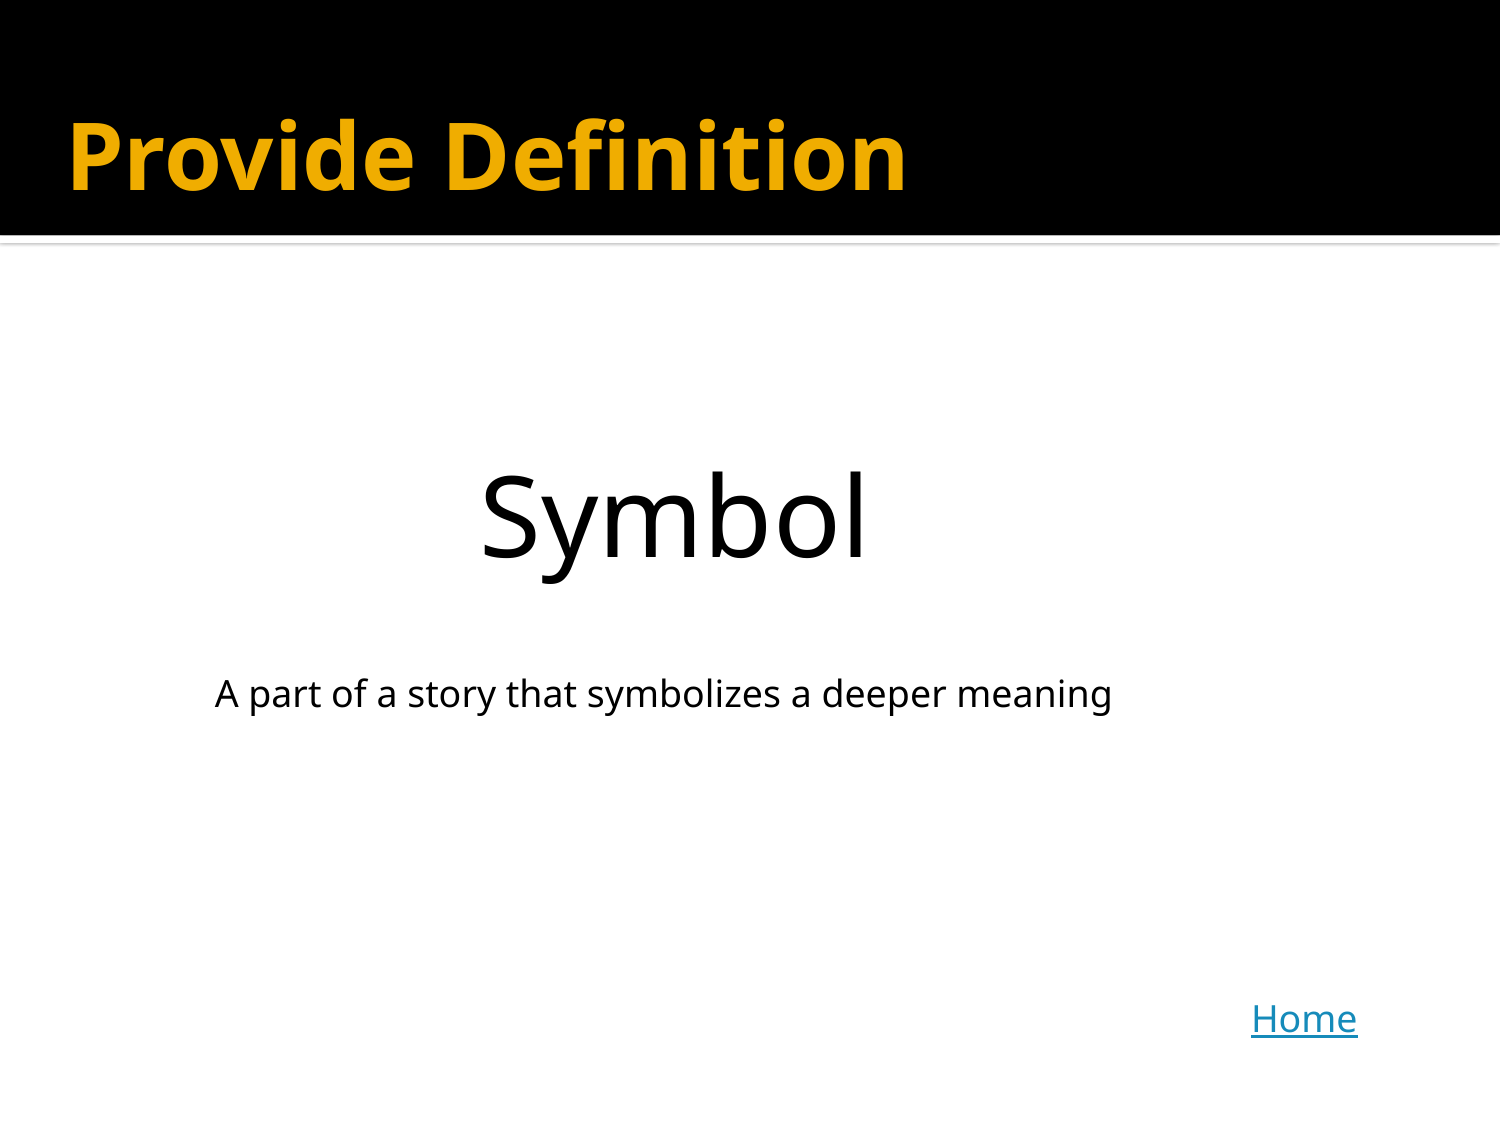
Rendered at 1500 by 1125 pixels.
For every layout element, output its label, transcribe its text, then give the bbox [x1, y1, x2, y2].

text_box Home [1236, 987, 1373, 1054]
text_box Provide Definition [49, 49, 1400, 256]
text_box Symbol [112, 437, 1238, 588]
text_box A part of a story that symbolizes a deeper meaning [199, 662, 1250, 723]
